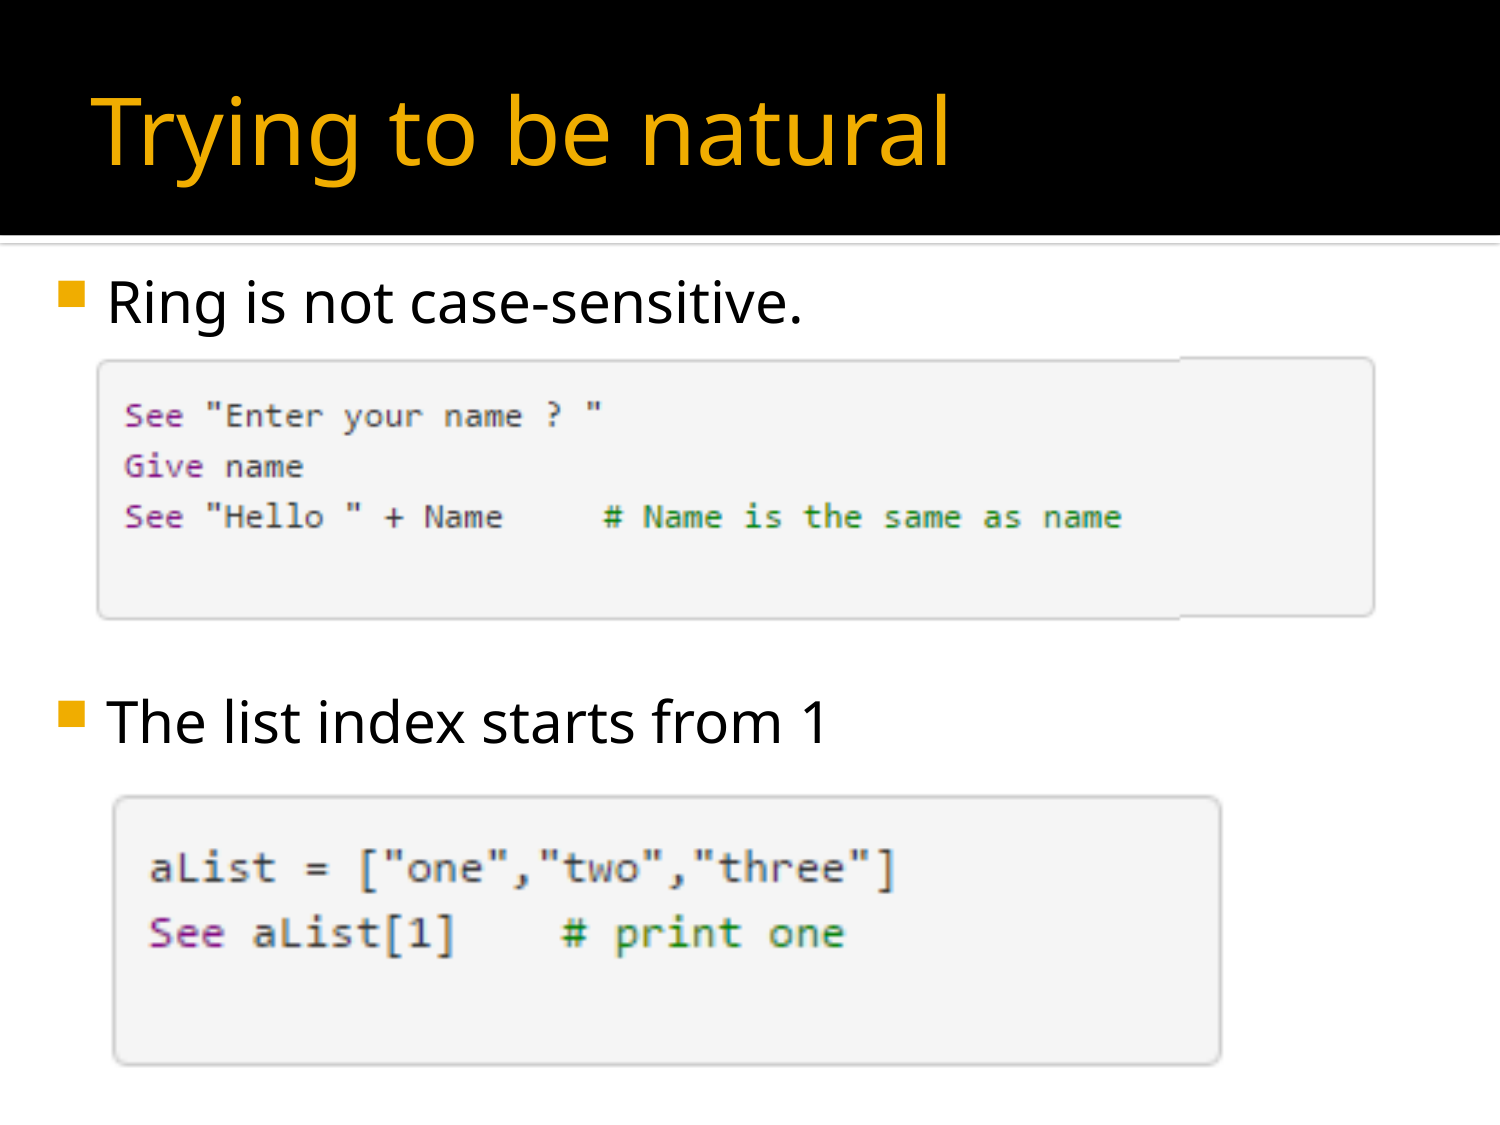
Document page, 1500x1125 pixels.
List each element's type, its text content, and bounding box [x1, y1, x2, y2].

picture [99, 771, 1238, 1104]
picture [74, 349, 1393, 638]
list Ring is not case-sensitive. The list index starts from 1 [24, 249, 1463, 1050]
title Trying to be natural [75, 25, 1425, 231]
